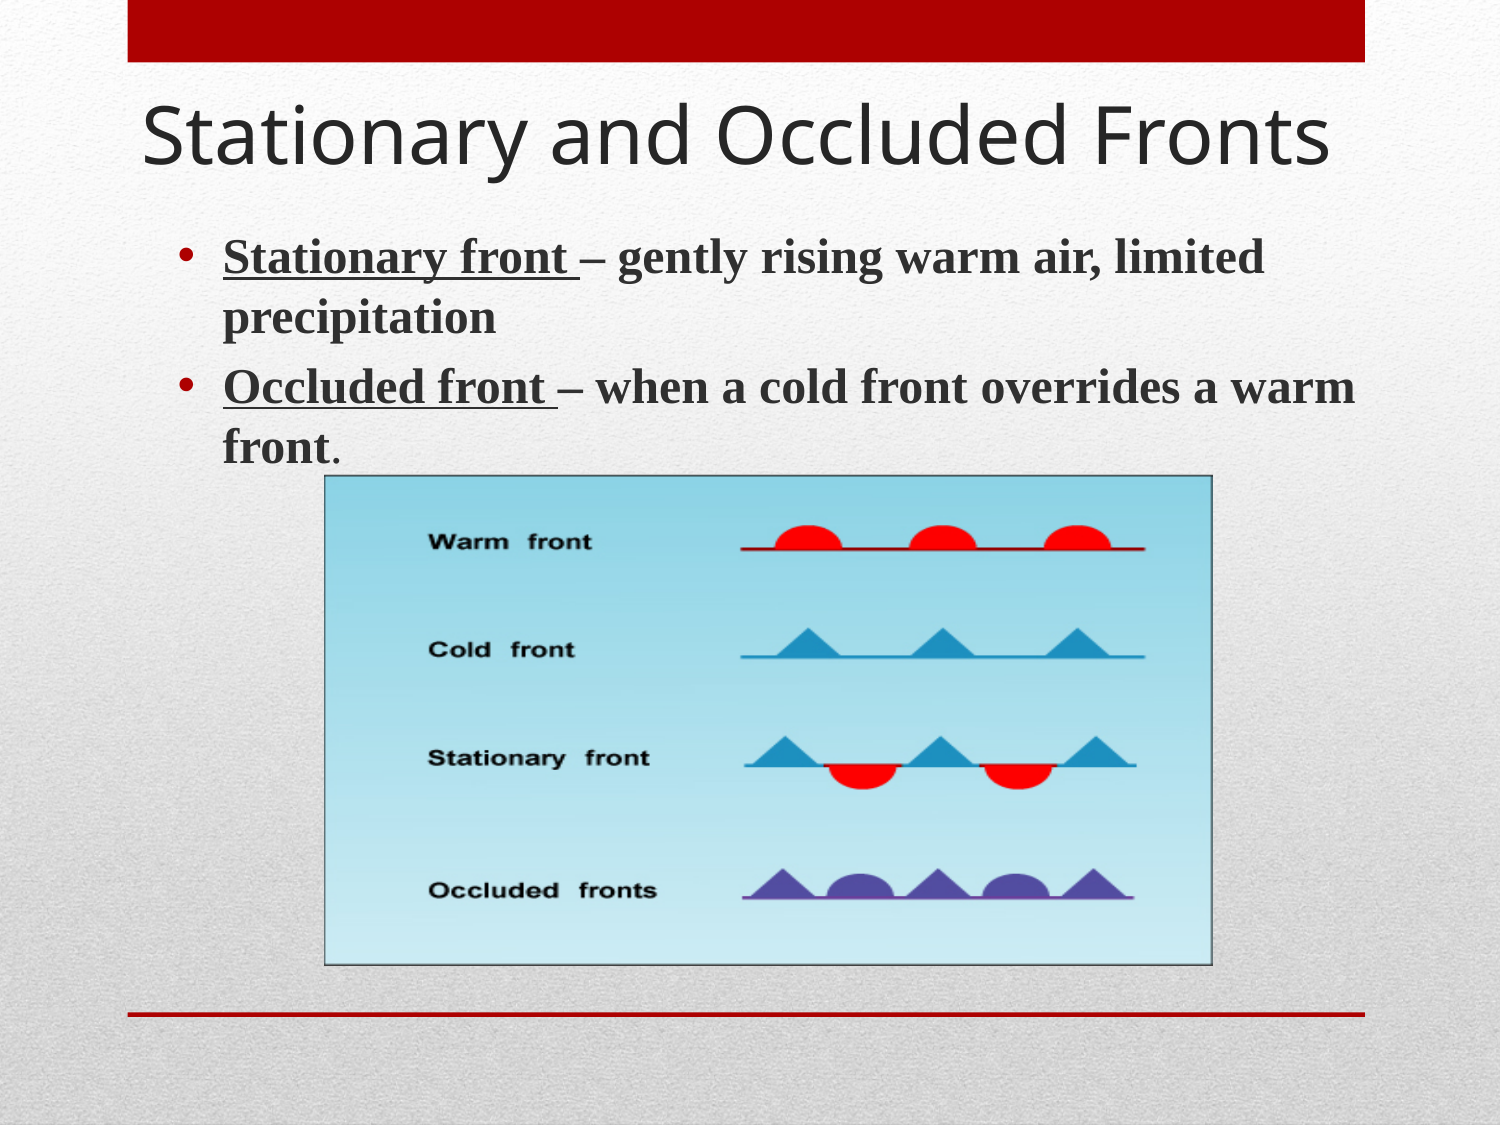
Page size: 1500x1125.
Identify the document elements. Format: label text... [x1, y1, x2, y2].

list Stationary front – gently rising warm air, limited precipitation Occluded front – when a cold front overrides a warm front. [162, 0, 1438, 721]
title Stationary and Occluded Fronts [50, 1, 162, 189]
picture [324, 474, 1214, 967]
